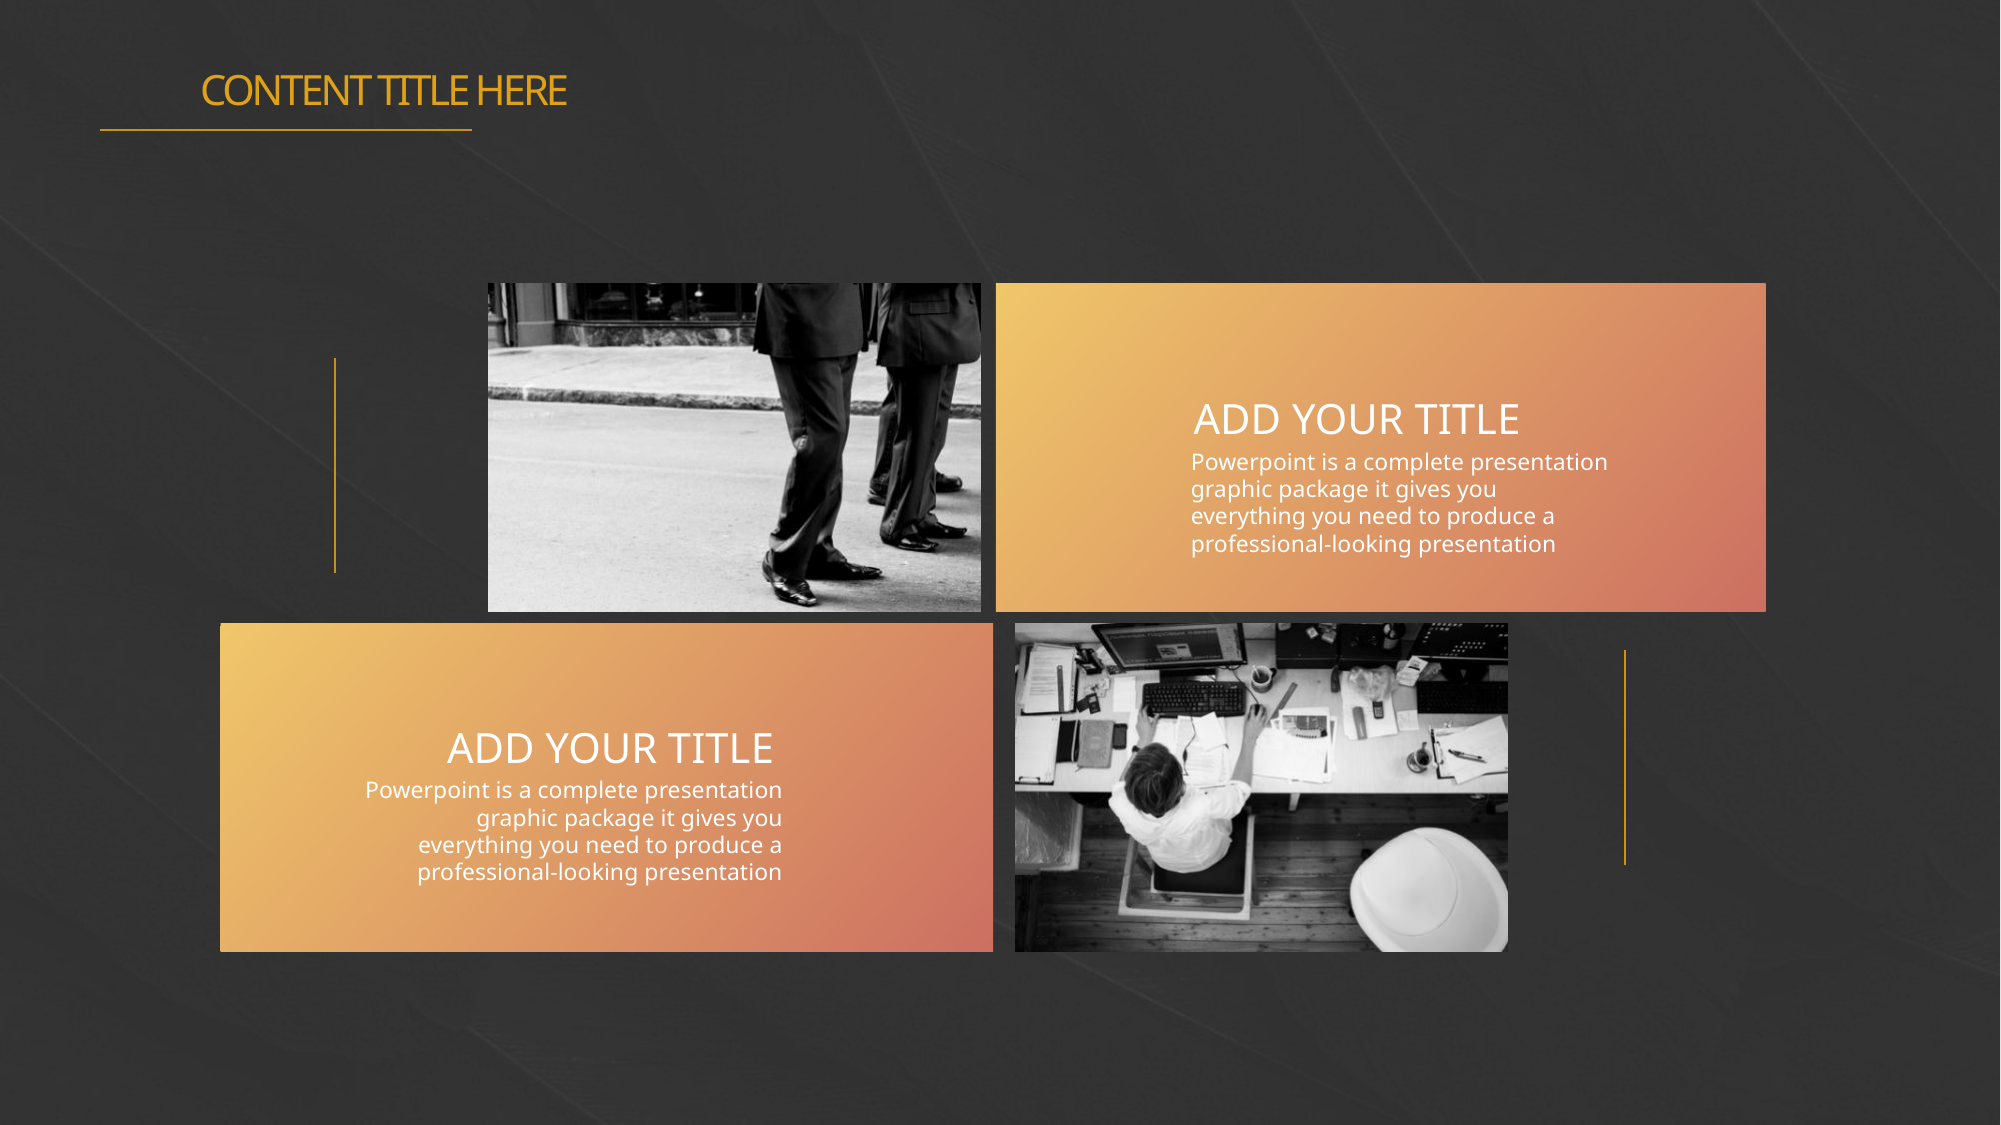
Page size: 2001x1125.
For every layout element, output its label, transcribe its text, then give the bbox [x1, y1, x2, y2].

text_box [995, 283, 1766, 612]
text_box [220, 623, 994, 952]
picture [0, 0, 2001, 1125]
text_box CONTENT TITLE HERE [62, 56, 707, 122]
